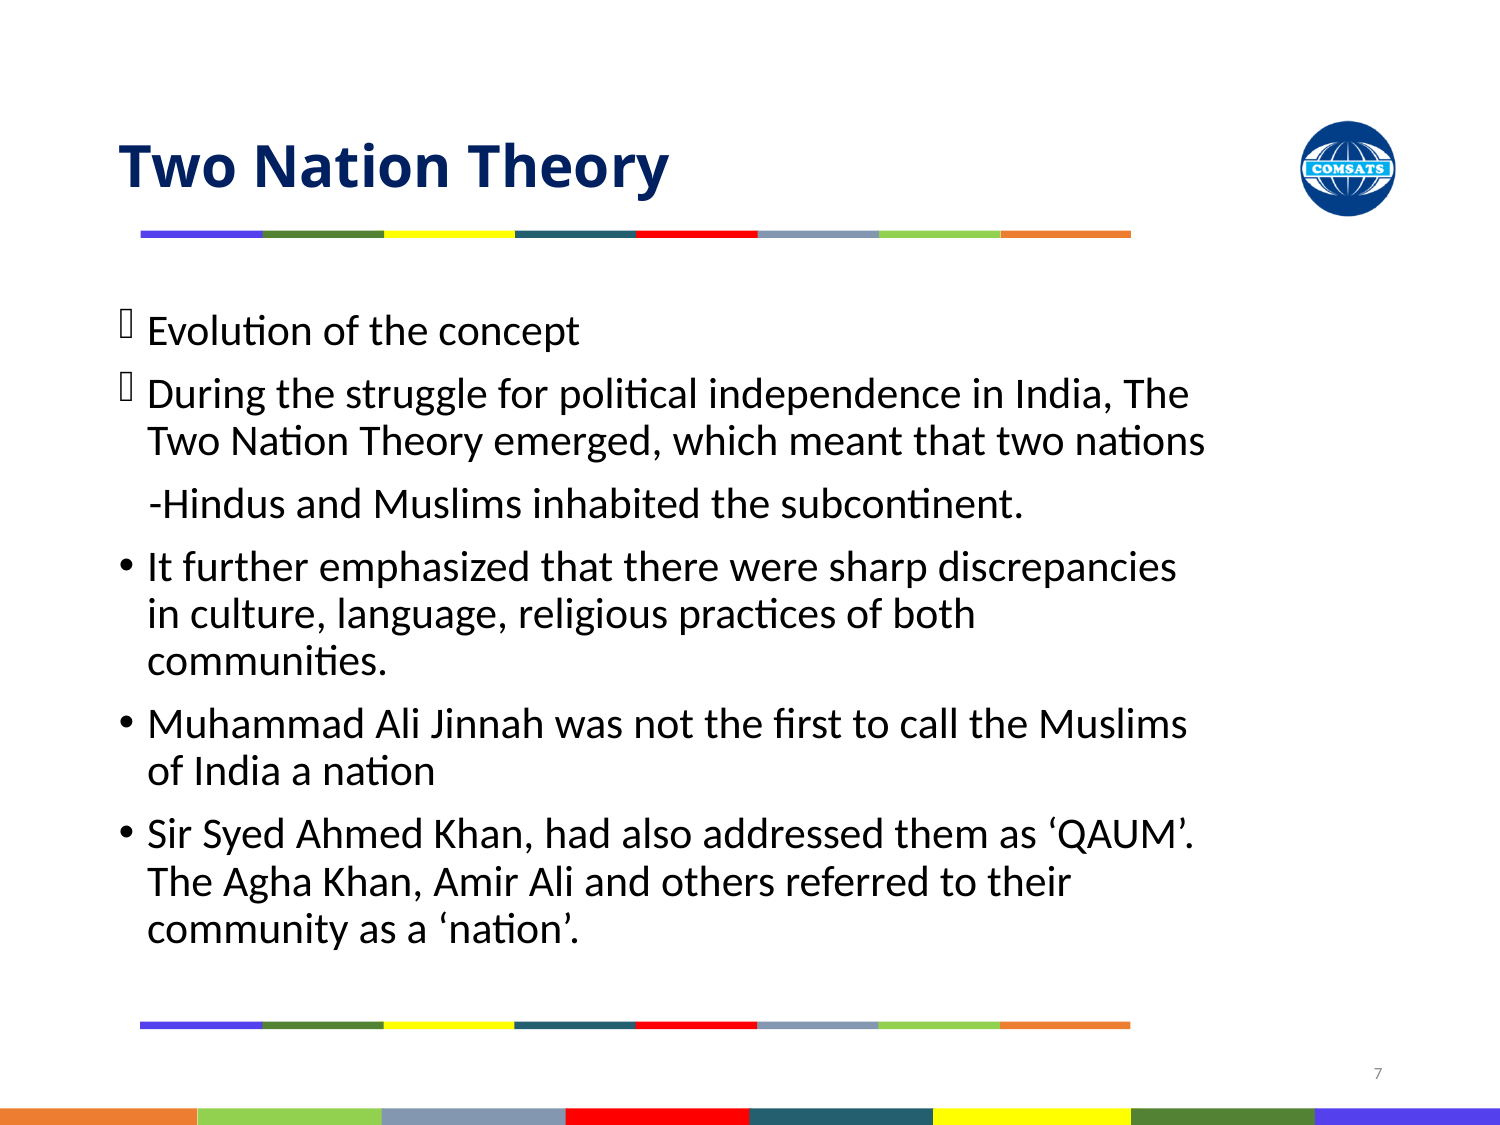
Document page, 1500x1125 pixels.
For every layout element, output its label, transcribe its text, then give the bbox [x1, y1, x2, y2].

title Two Nation Theory [103, 60, 1398, 278]
list Evolution of the concept During the struggle for political independence in India, The Two Nation Theory emerged, which meant that two nations -Hindus and Muslims inhabited the subcontinent. It further emphasized that there were sharp discrepancies in culture, language, religious practices of both communities. Muhammad Ali Jinnah was not the first to call the Muslims of India a nation Sir Syed Ahmed Khan, had also addressed them as ‘QAUM’. The Agha Khan, Amir Ali and others referred to their community as a ‘nation’. [103, 299, 1225, 1014]
slide_number 7 [1060, 1042, 1398, 1103]
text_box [0, 1108, 1500, 1125]
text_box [140, 230, 1131, 239]
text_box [140, 1021, 1131, 1030]
